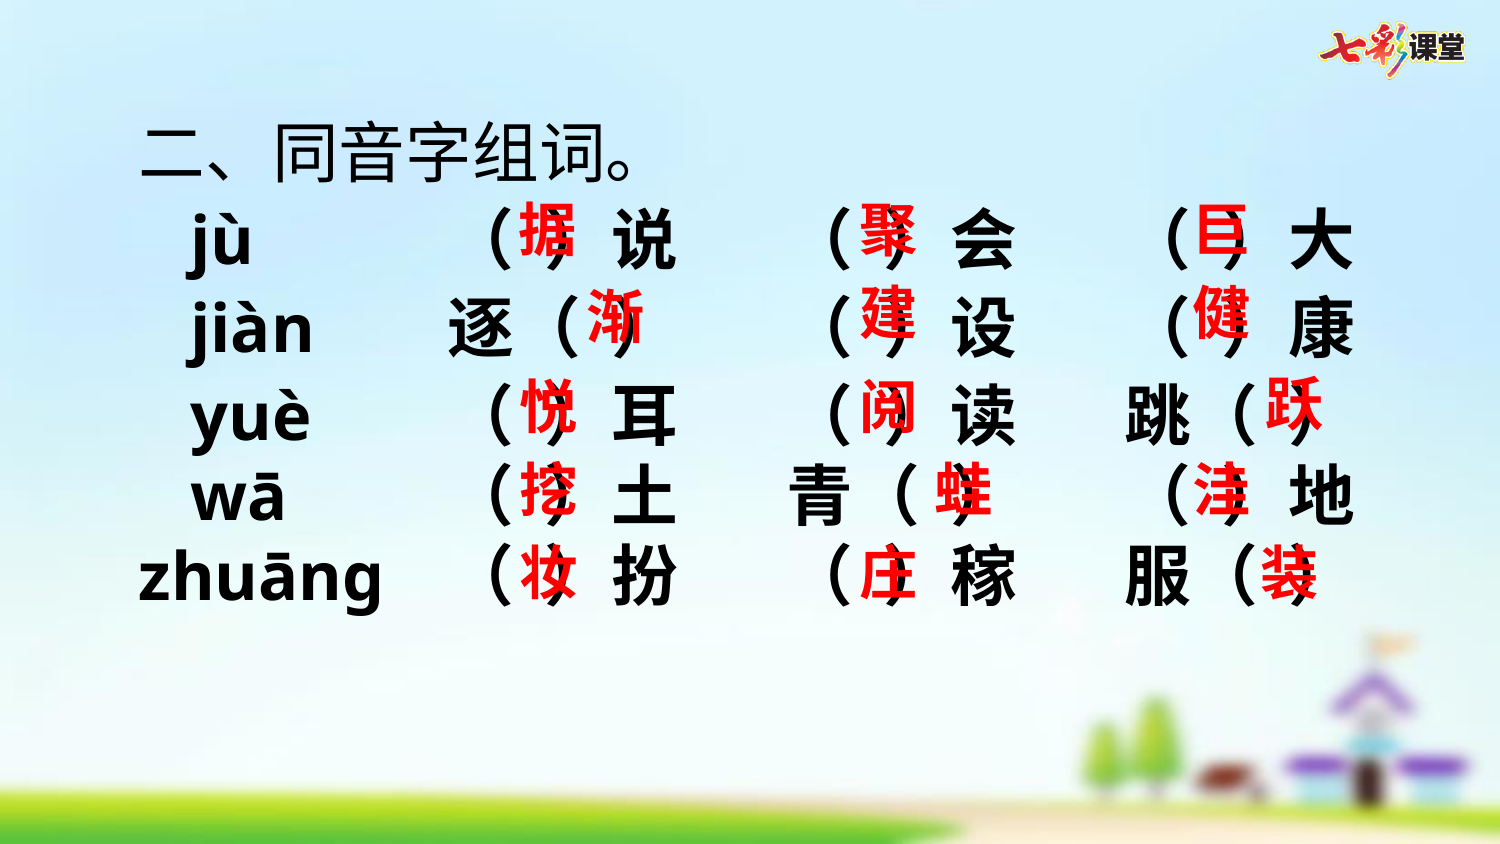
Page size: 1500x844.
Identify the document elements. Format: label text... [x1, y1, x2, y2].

text_box 建 [844, 268, 937, 354]
text_box 悦 [505, 363, 598, 445]
text_box 渐 [571, 272, 664, 358]
picture [0, 0, 1500, 844]
text_box 跃 [1250, 359, 1344, 445]
text_box 健 [1177, 268, 1270, 354]
text_box 装 [1246, 528, 1339, 614]
text_box 洼 [1177, 445, 1270, 531]
text_box 聚 [844, 185, 937, 268]
text_box 巨 [1177, 185, 1270, 268]
text_box 挖 [505, 445, 598, 528]
text_box 二、同音字组词。 jù （ ）说 （ ）会 （ ）大 jiàn 逐（ ） （ ）设 （ ）康 yuè （ ）耳 （ ）读 跳（ ） wā （ ）土 青（ ） （ ）地 zhuānɡ （ ）扮 （ ）稼 服（ ） [123, 102, 1447, 622]
text_box 庄 [844, 528, 937, 614]
text_box 据 [504, 185, 599, 271]
text_box 阅 [844, 363, 937, 448]
text_box 妆 [505, 528, 598, 614]
text_box 蛙 [920, 445, 1013, 531]
